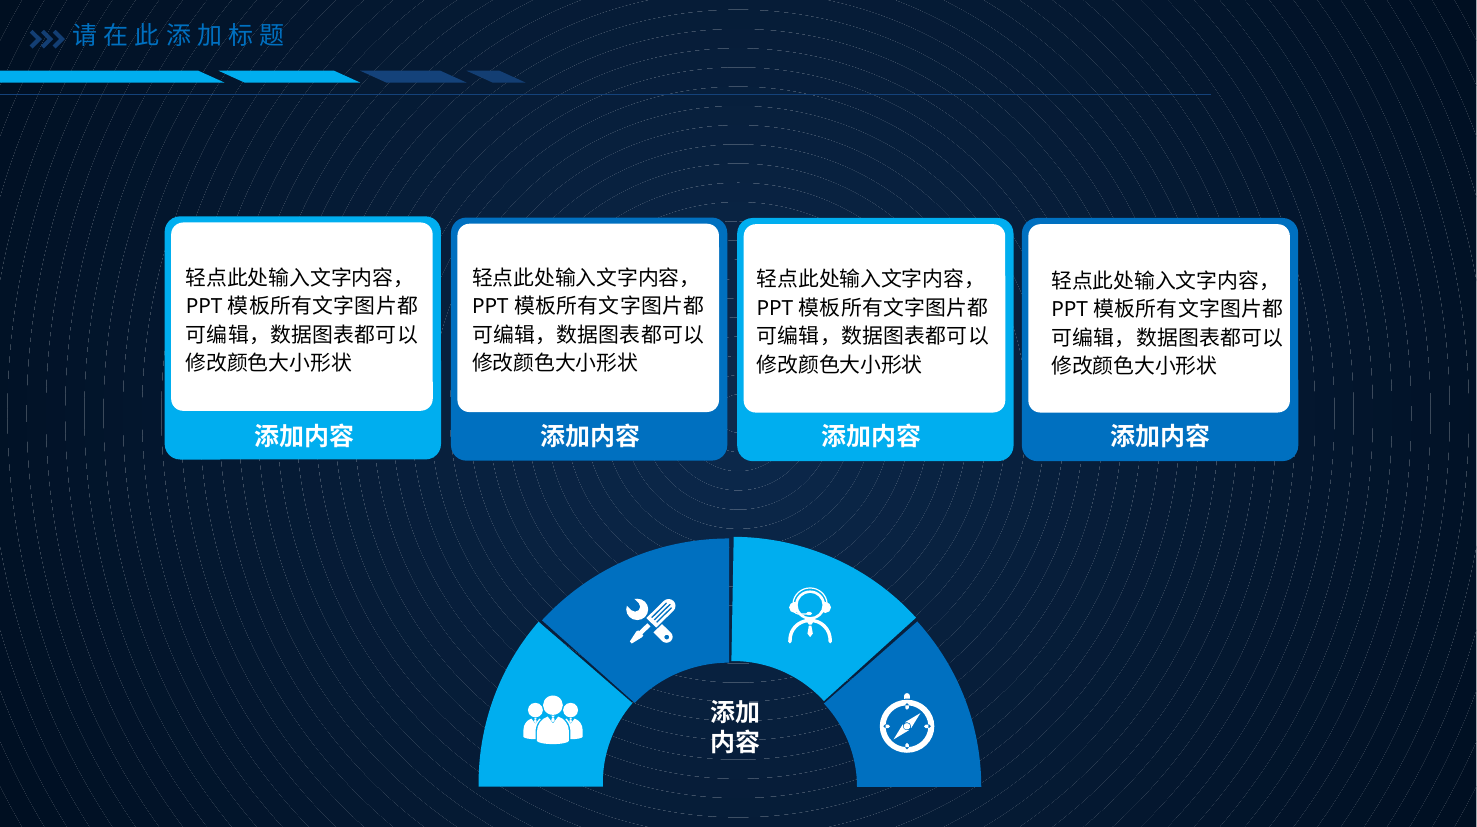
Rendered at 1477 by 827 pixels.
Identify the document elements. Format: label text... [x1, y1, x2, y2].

text_box [0, 69, 225, 84]
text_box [476, 538, 982, 827]
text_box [737, 217, 1014, 462]
text_box 请在此添加标题 [57, 11, 300, 57]
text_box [29, 29, 65, 49]
text_box [359, 69, 467, 84]
text_box [466, 69, 527, 84]
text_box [164, 216, 441, 460]
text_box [450, 217, 728, 461]
text_box [218, 69, 361, 84]
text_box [1021, 217, 1299, 462]
